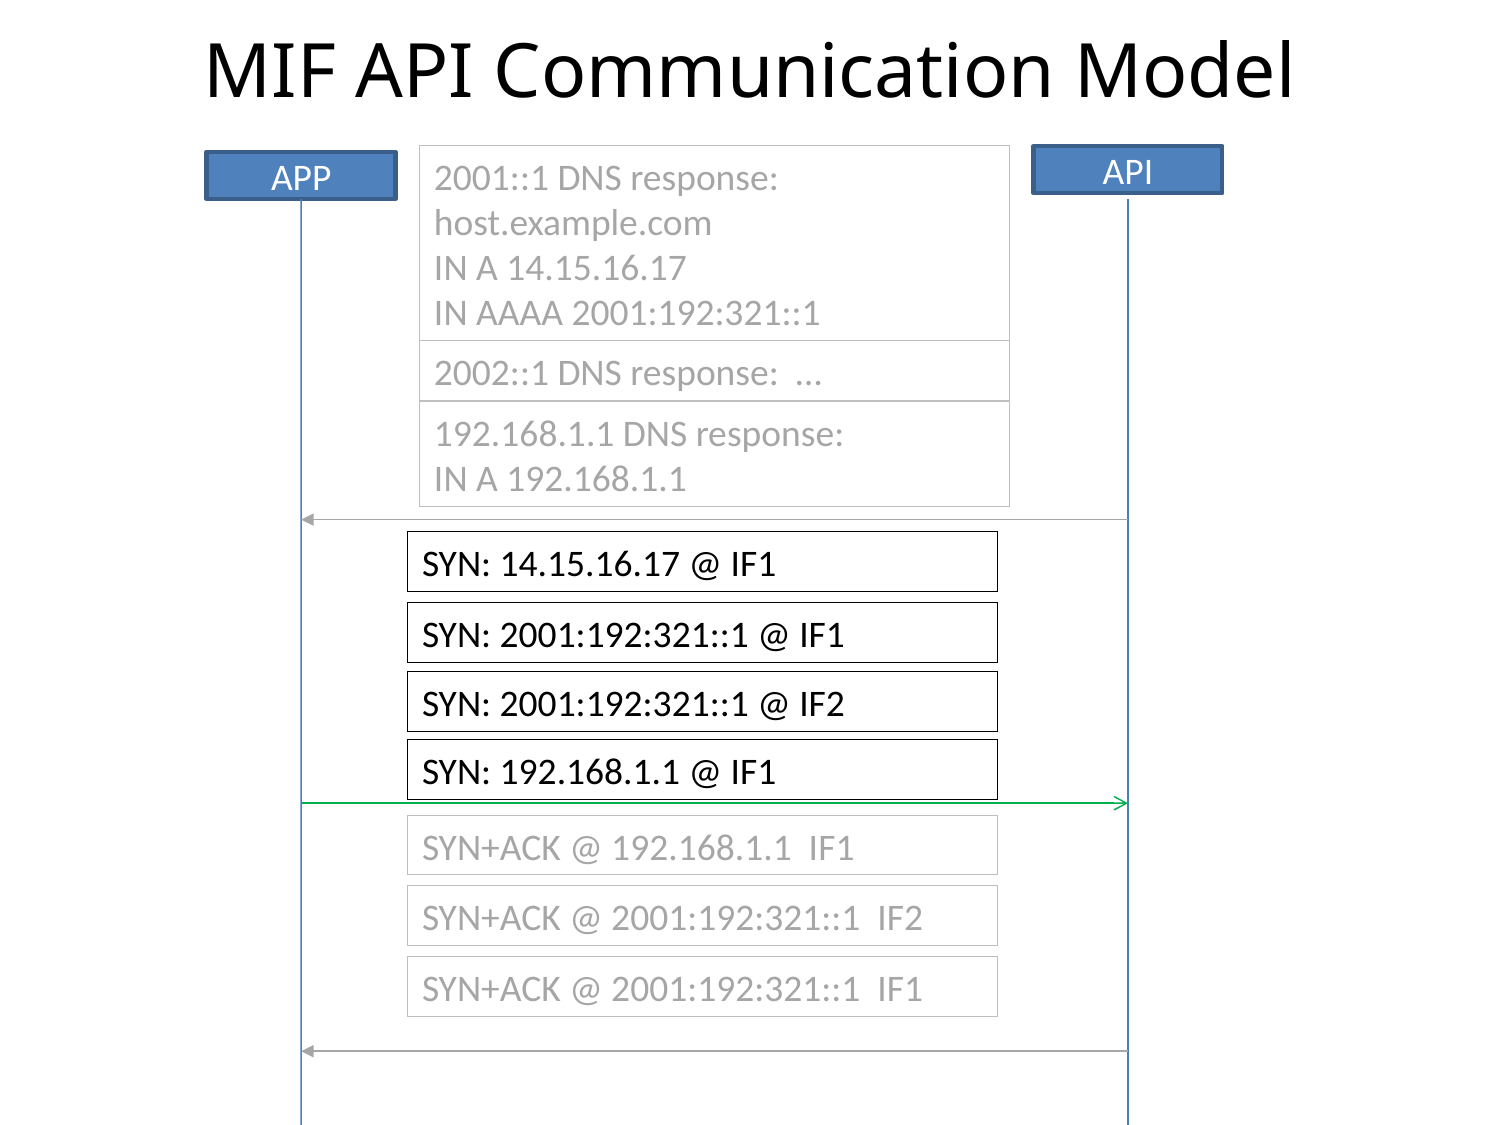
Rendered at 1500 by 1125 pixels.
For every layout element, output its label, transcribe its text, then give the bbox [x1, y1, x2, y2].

text_box 192.168.1.1 DNS response: IN A 192.168.1.1 [419, 401, 1010, 507]
text_box 2002::1 DNS response: … [419, 340, 1010, 401]
text_box SYN: 14.15.16.17 @ IF1 [407, 531, 998, 592]
text_box 2001::1 DNS response: host.example.com IN A 14.15.16.17 IN AAAA 2001:192:321::1 [419, 145, 1010, 340]
title MIF API Communication Model [75, 9, 1425, 126]
text_box SYN: 192.168.1.1 @ IF1 [407, 739, 998, 800]
text_box SYN+ACK @ 2001:192:321::1 IF1 [407, 956, 998, 1017]
text_box SYN: 2001:192:321::1 @ IF1 [407, 602, 998, 663]
text_box SYN: 2001:192:321::1 @ IF2 [407, 671, 998, 732]
text_box APP [204, 150, 398, 201]
text_box SYN+ACK @ 192.168.1.1 IF1 [407, 815, 998, 875]
text_box SYN+ACK @ 2001:192:321::1 IF2 [407, 885, 998, 946]
text_box API [1031, 144, 1224, 195]
